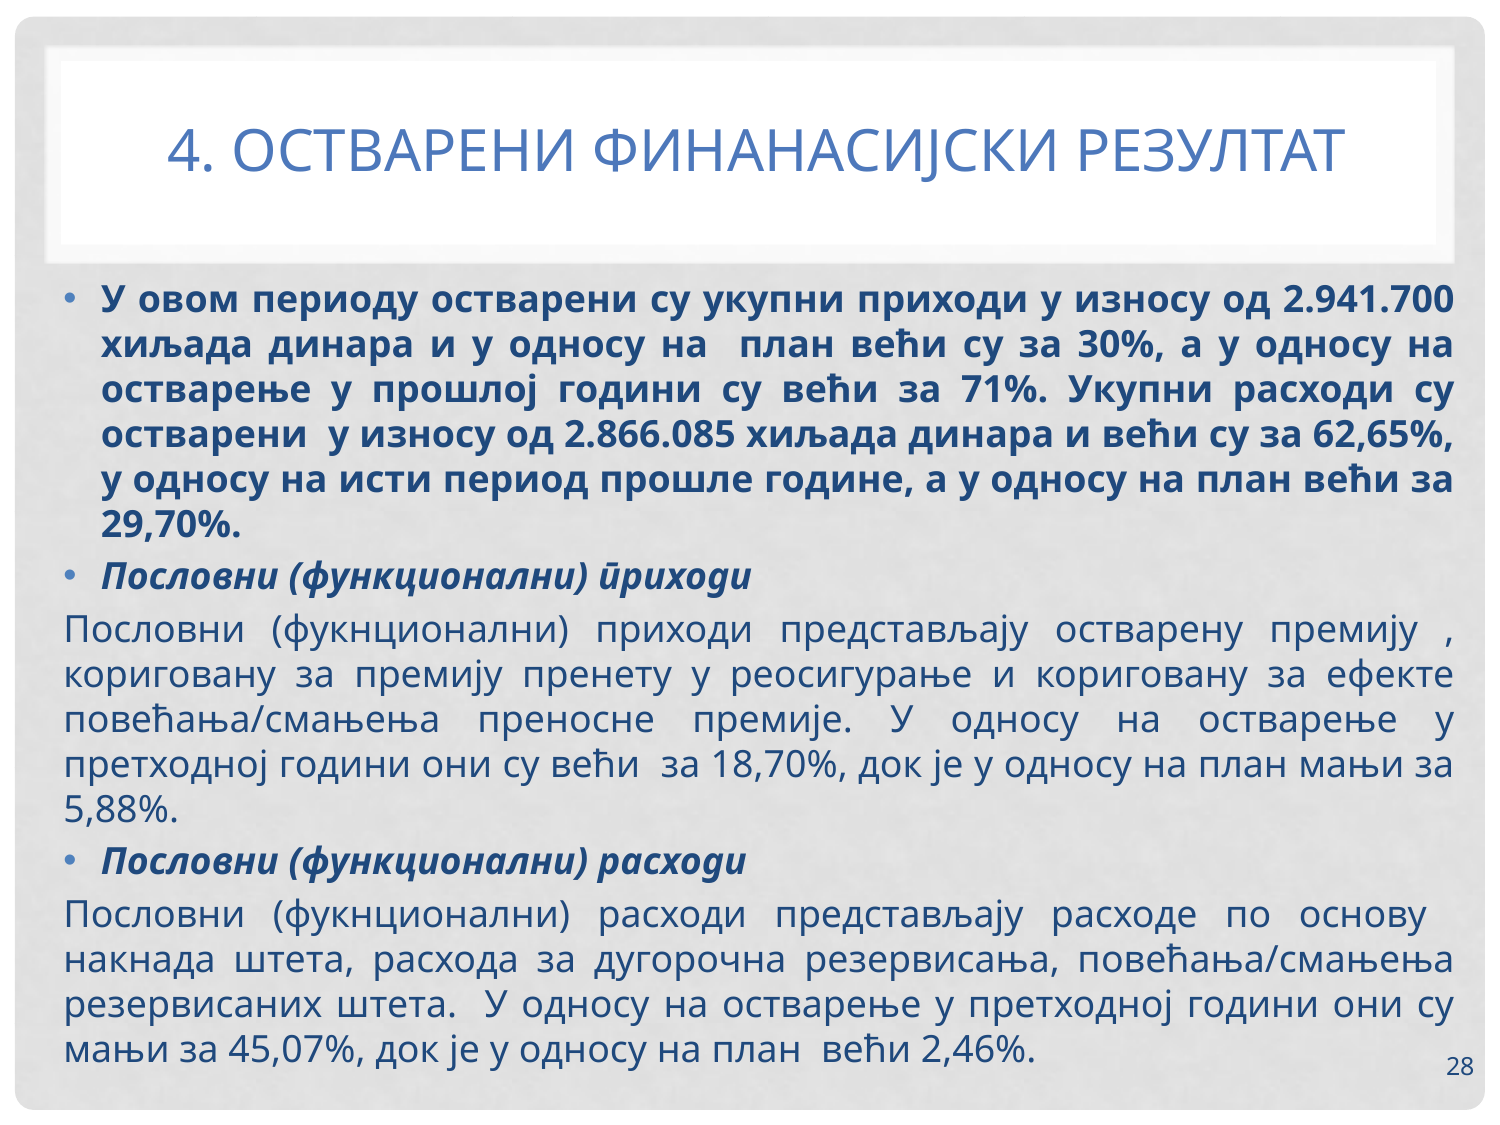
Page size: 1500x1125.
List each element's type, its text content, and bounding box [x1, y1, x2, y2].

list У овом периоду остварени су укупни приходи у износу од 2.941.700 хиљада динара и у односу на план већи су за 30%, а у односу на остварење у прошлој години су већи за 71%. Укупни расходи су остварени у износу од 2.866.085 хиљада динара и већи су за 62,65%, у односу на исти период прошле године, а у односу на план већи за 29,70%. Пословни (функционални) приходи Пословни (фукнционални) приходи представљају остварену премију , кориговану за премију пренету у реосигурање и кориговану за ефекте повећања/смањења преносне премије. У односу на остварење у претходној години они су већи за 18,70%, док је у односу на план мањи за 5,88%. Пословни (функционални) рaсходи Пословни (фукнционални) расходи представљају расходе по основу накнада штета, расхода за дугорочна резервисања, повећања/смањења резервисаних штета. У односу на остварење у претходној години они су мањи за 45,07%, док је у односу на план већи 2,46%. [29, 267, 1471, 1059]
slide_number 28 [1399, 1035, 1490, 1100]
title 4. остварени финанасијски резултат [71, 90, 1443, 206]
